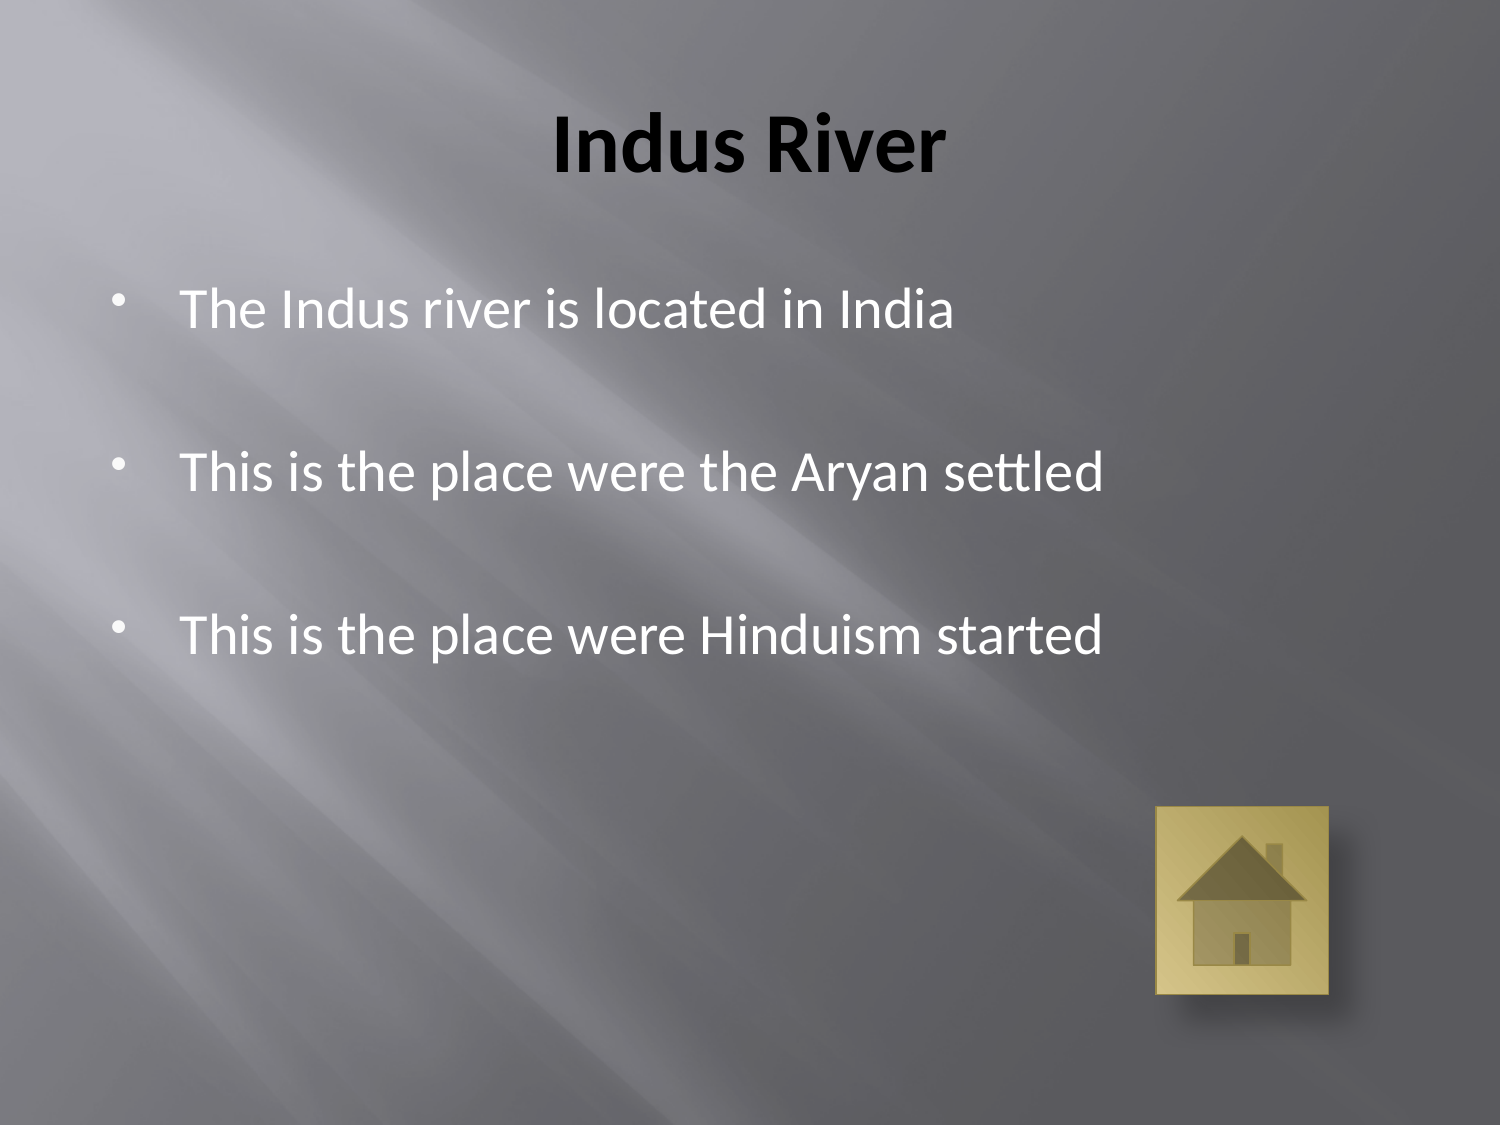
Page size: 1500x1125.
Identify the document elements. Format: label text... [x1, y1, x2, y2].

title Indus River [75, 45, 1425, 233]
text_box [1155, 806, 1329, 995]
list The Indus river is located in India This is the place were the Aryan settled This is the place were Hinduism started [75, 262, 1425, 1035]
